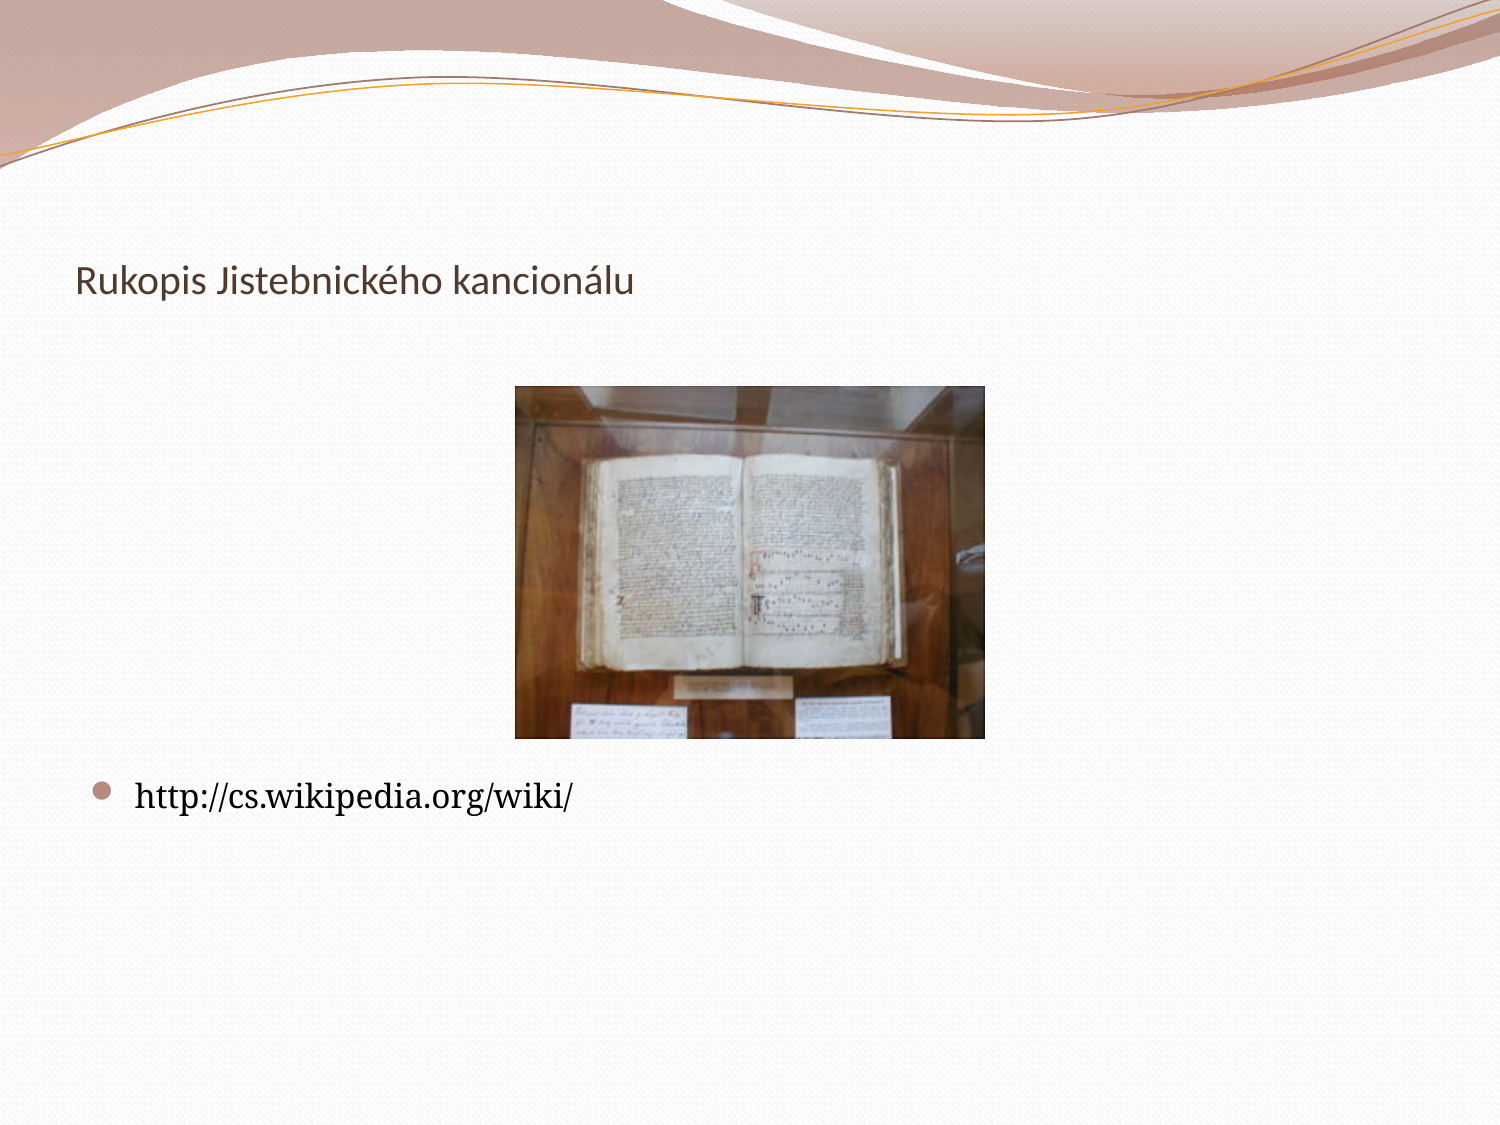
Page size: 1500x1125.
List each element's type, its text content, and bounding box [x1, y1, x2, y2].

title Rukopis Jistebnického kancionálu [74, 115, 1426, 304]
picture [515, 386, 985, 739]
list http://cs.wikipedia.org/wiki/ [74, 317, 1426, 1038]
